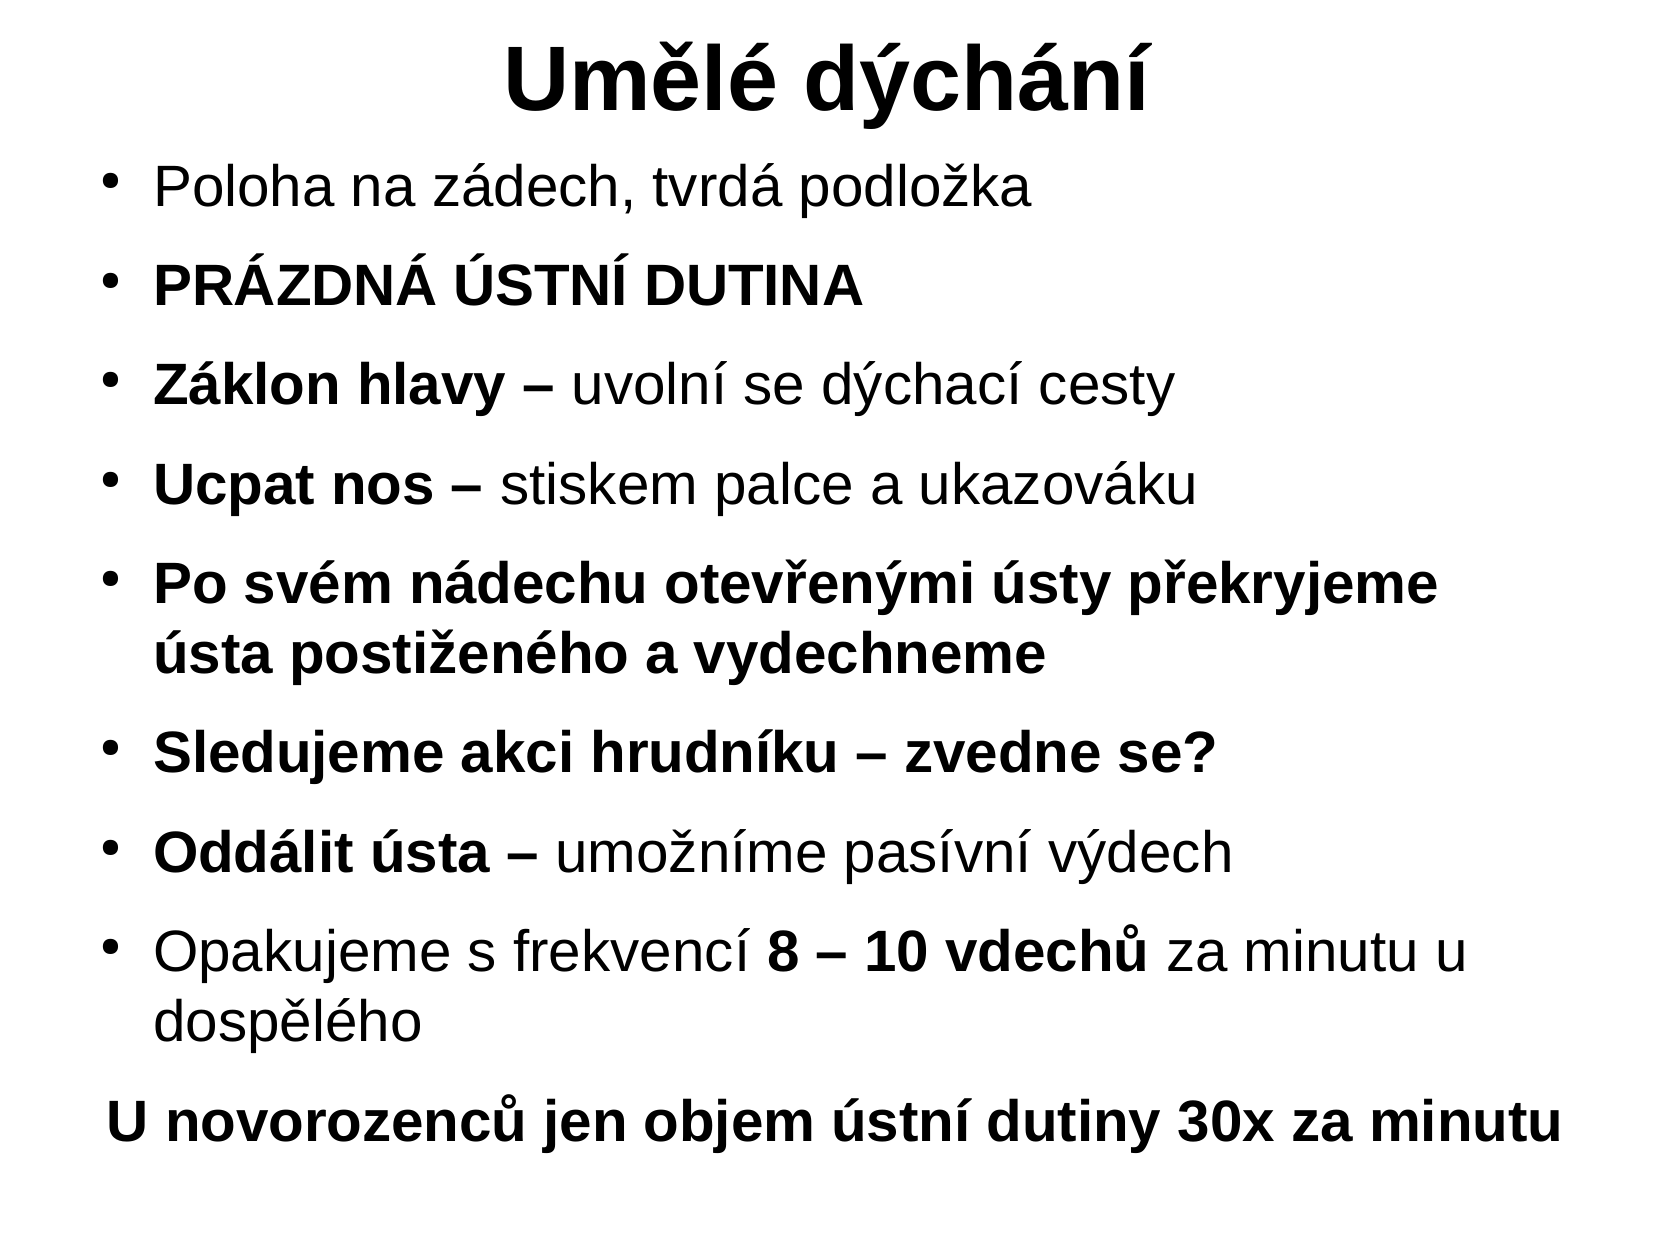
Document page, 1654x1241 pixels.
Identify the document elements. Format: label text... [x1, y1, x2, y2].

list Poloha na zádech, tvrdá podložka PRÁZDNÁ ÚSTNÍ DUTINA Záklon hlavy – uvolní se dýchací cesty Ucpat nos – stiskem palce a ukazováku Po svém nádechu otevřenými ústy překryjeme ústa postiženého a vydechneme Sledujeme akci hrudníku – zvedne se? Oddálit ústa – umožníme pasívní výdech Opakujeme s frekvencí 8 – 10 vdechů za minutu u dospělého U novorozenců jen objem ústní dutiny 30x za minutu [82, 147, 1572, 1164]
title Umělé dýchání [82, 0, 1572, 147]
